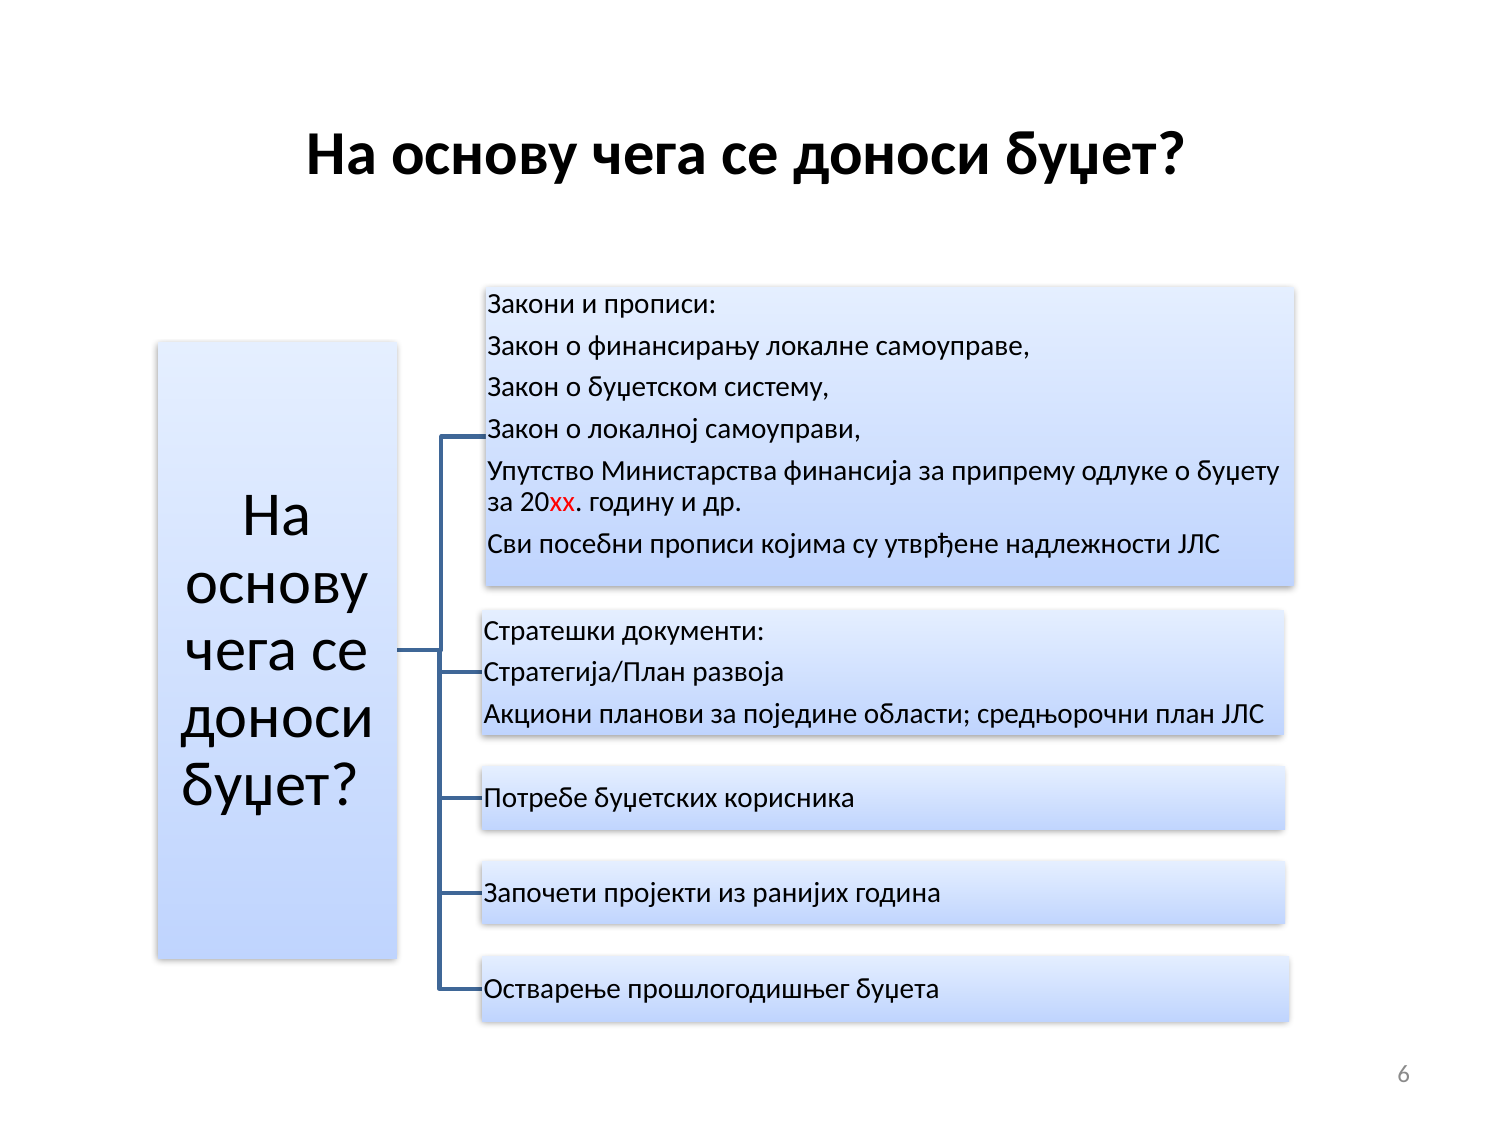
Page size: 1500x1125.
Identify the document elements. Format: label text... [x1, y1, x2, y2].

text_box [88, 278, 1360, 1022]
slide_number 6 [1074, 1042, 1425, 1103]
title На основу чега се доноси буџет? [71, 80, 1422, 220]
